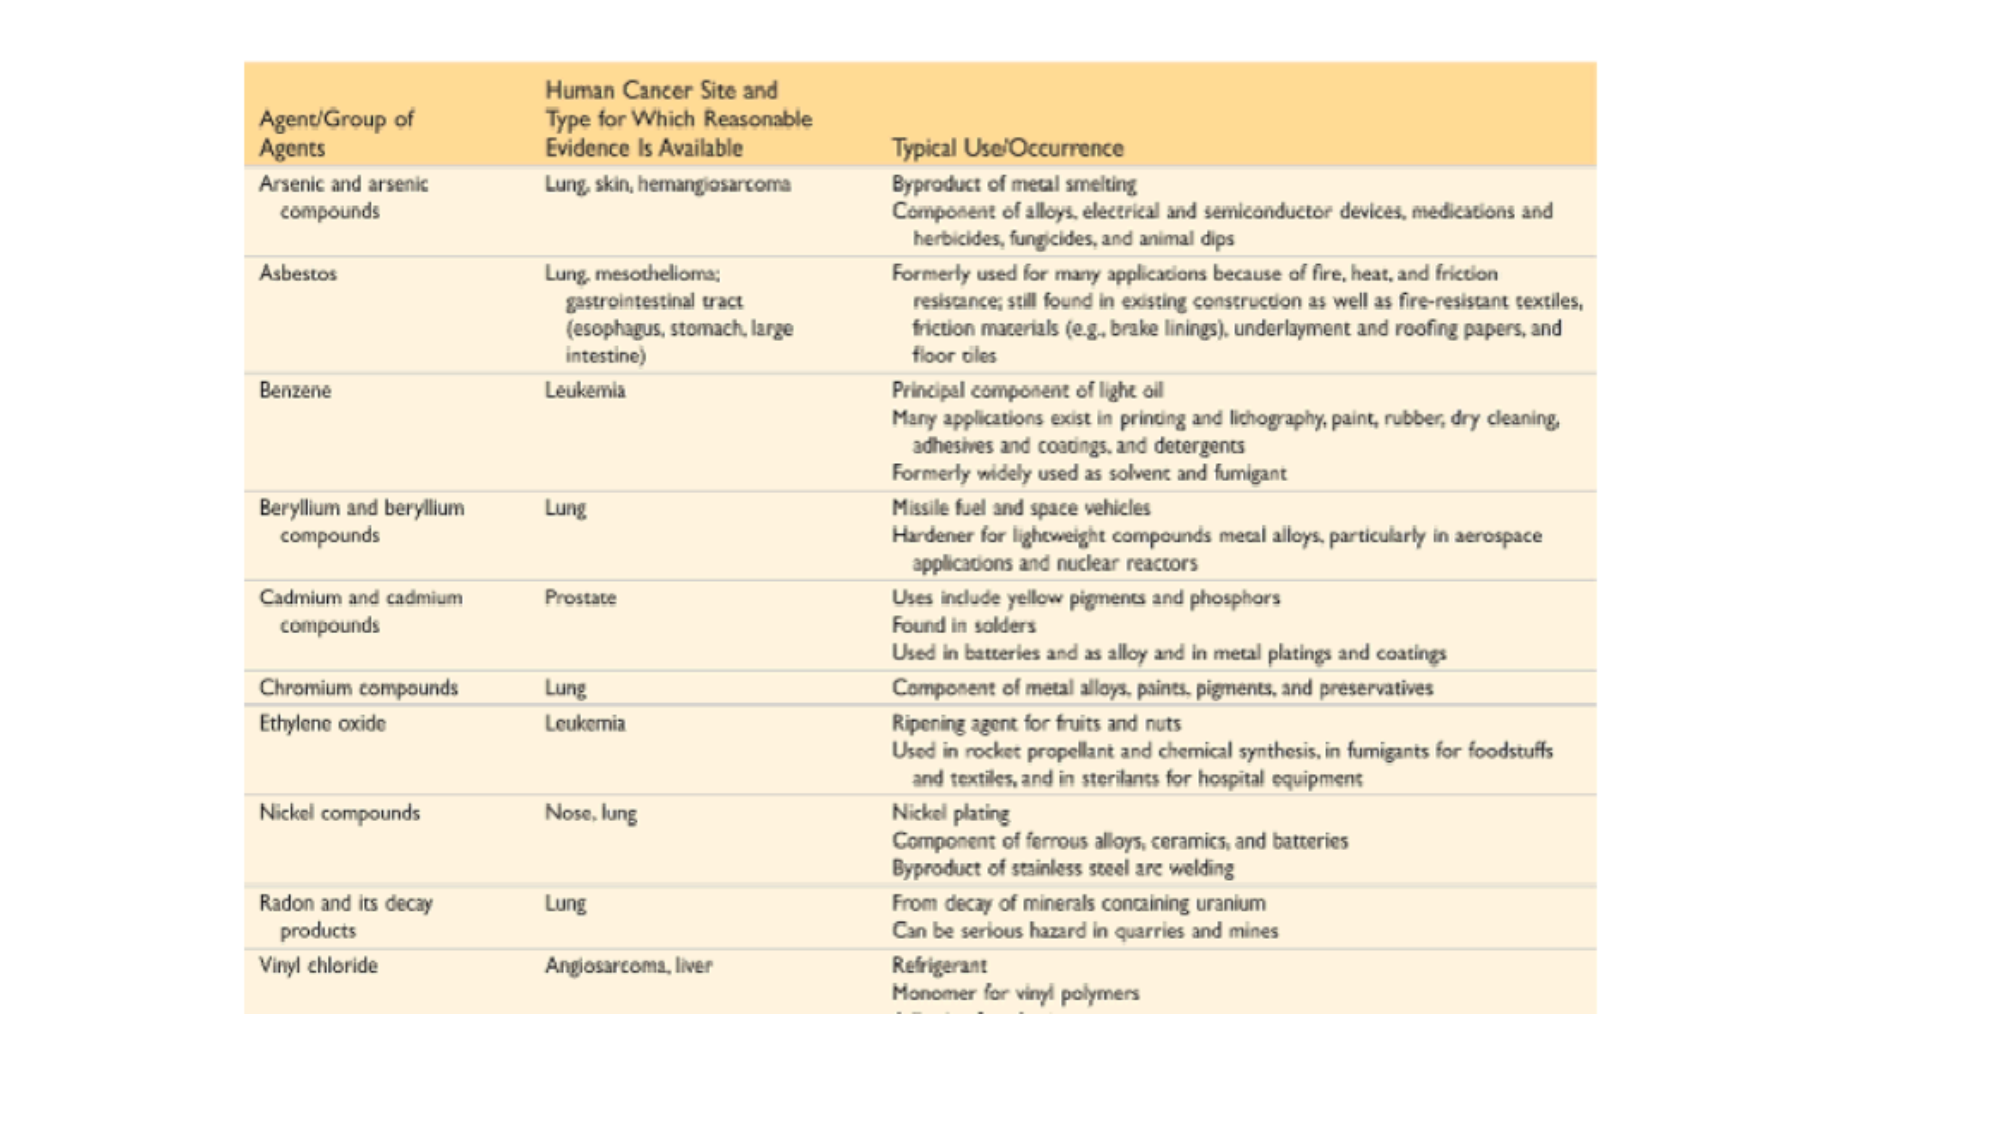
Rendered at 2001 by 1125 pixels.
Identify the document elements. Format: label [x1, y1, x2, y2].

list [236, 59, 1611, 1014]
